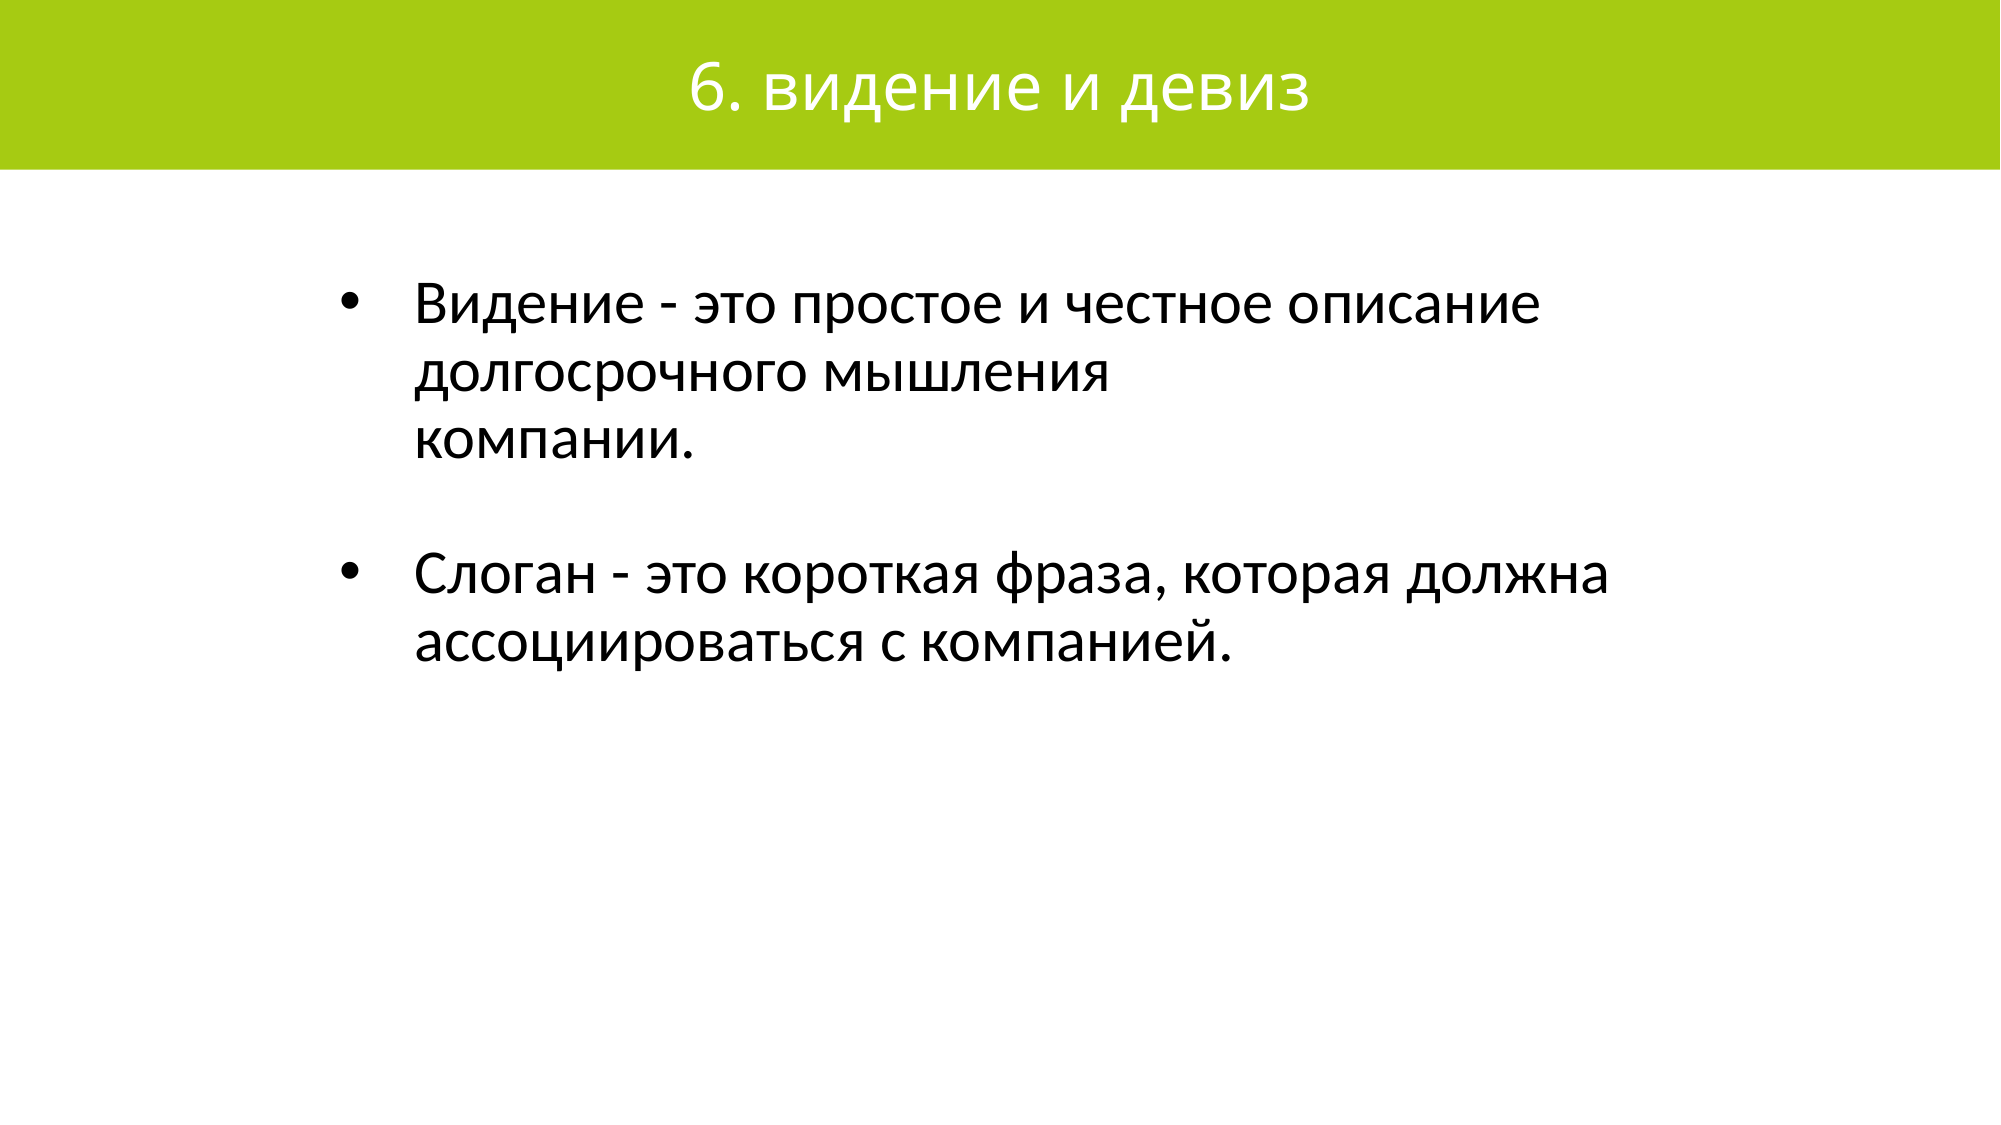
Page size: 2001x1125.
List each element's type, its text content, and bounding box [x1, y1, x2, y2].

text_box 6. видение и девиз [0, 0, 2000, 171]
text_box Видение - это простое и честное описание долгосрочного мышления компании. Слоган - это короткая фраза, которая должна ассоциироваться с компанией. [324, 262, 1675, 1005]
text_box [289, 171, 1719, 1107]
